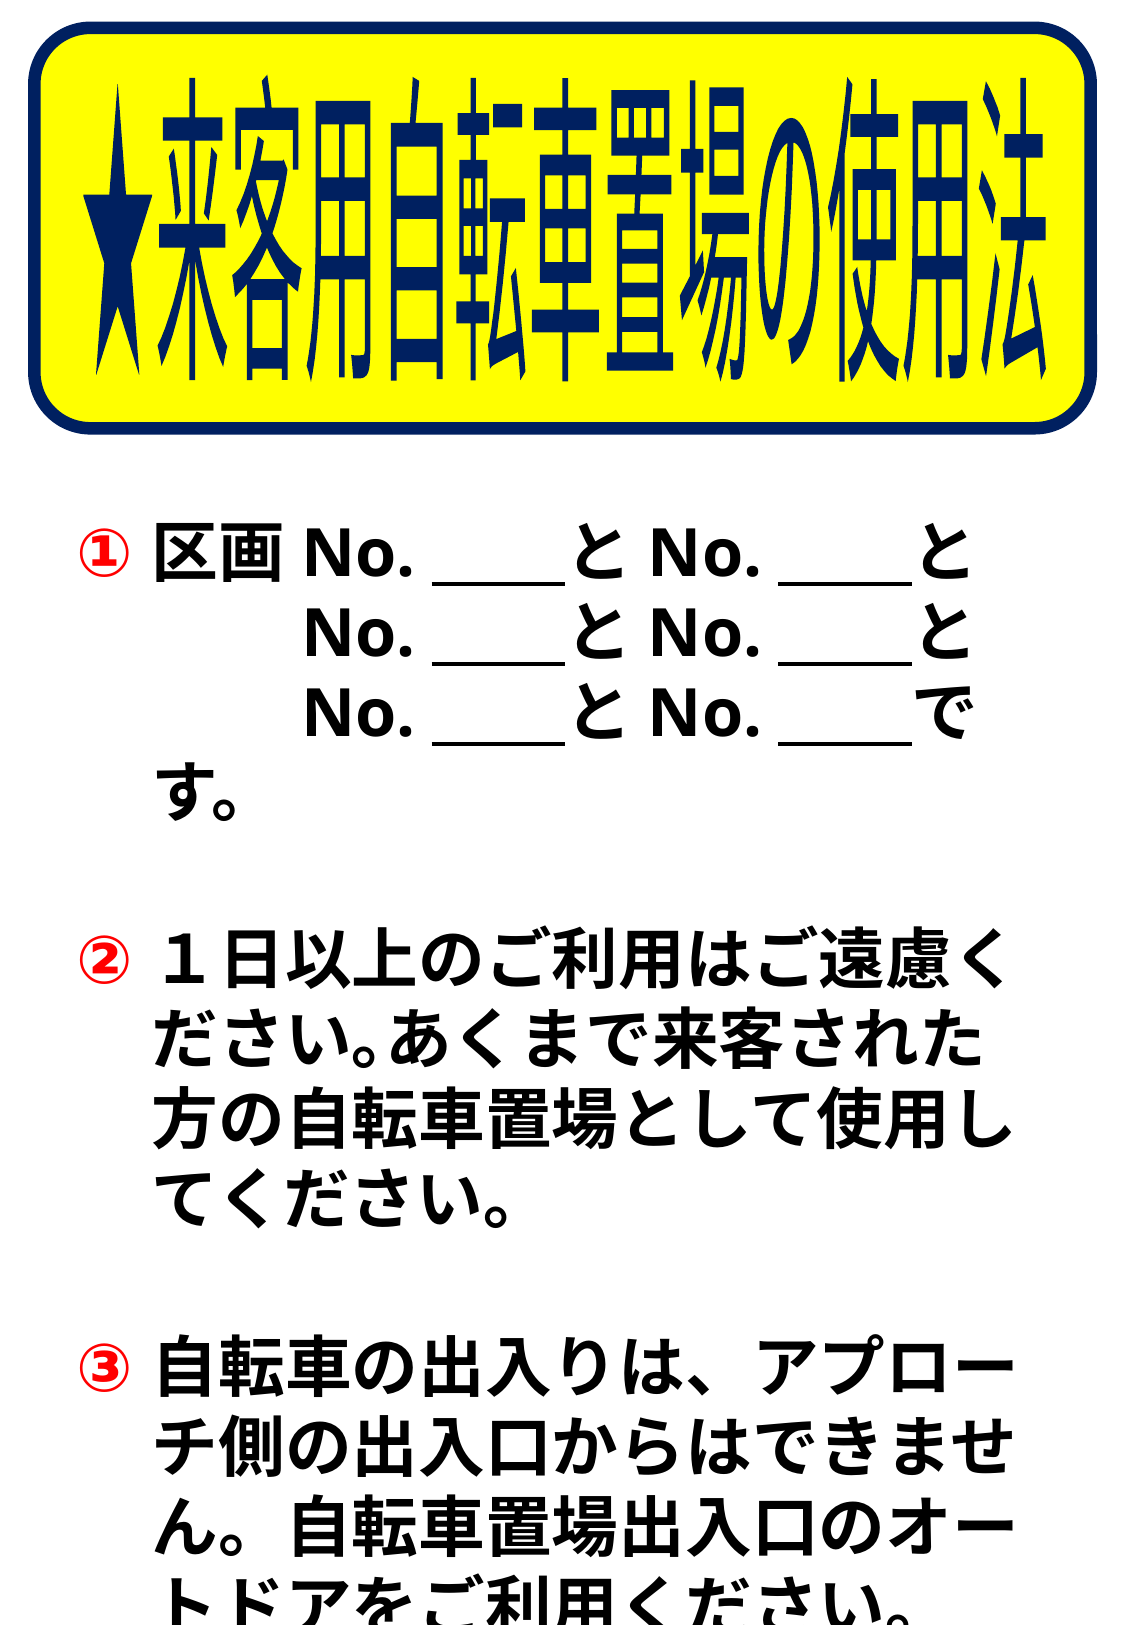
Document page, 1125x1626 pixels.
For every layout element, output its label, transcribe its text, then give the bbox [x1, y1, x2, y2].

text_box [32, 25, 1093, 431]
text_box 区画No. とNo. と No. とNo. と No. とNo. です。 １日以上のご利用はご遠慮ください｡あくまで来客された方の自転車置場として使用してください｡ 自転車の出入りは、アプローチ側の出入口からはできません。自転車置場出入口のオートドアをご利用ください｡ [61, 502, 1068, 1625]
